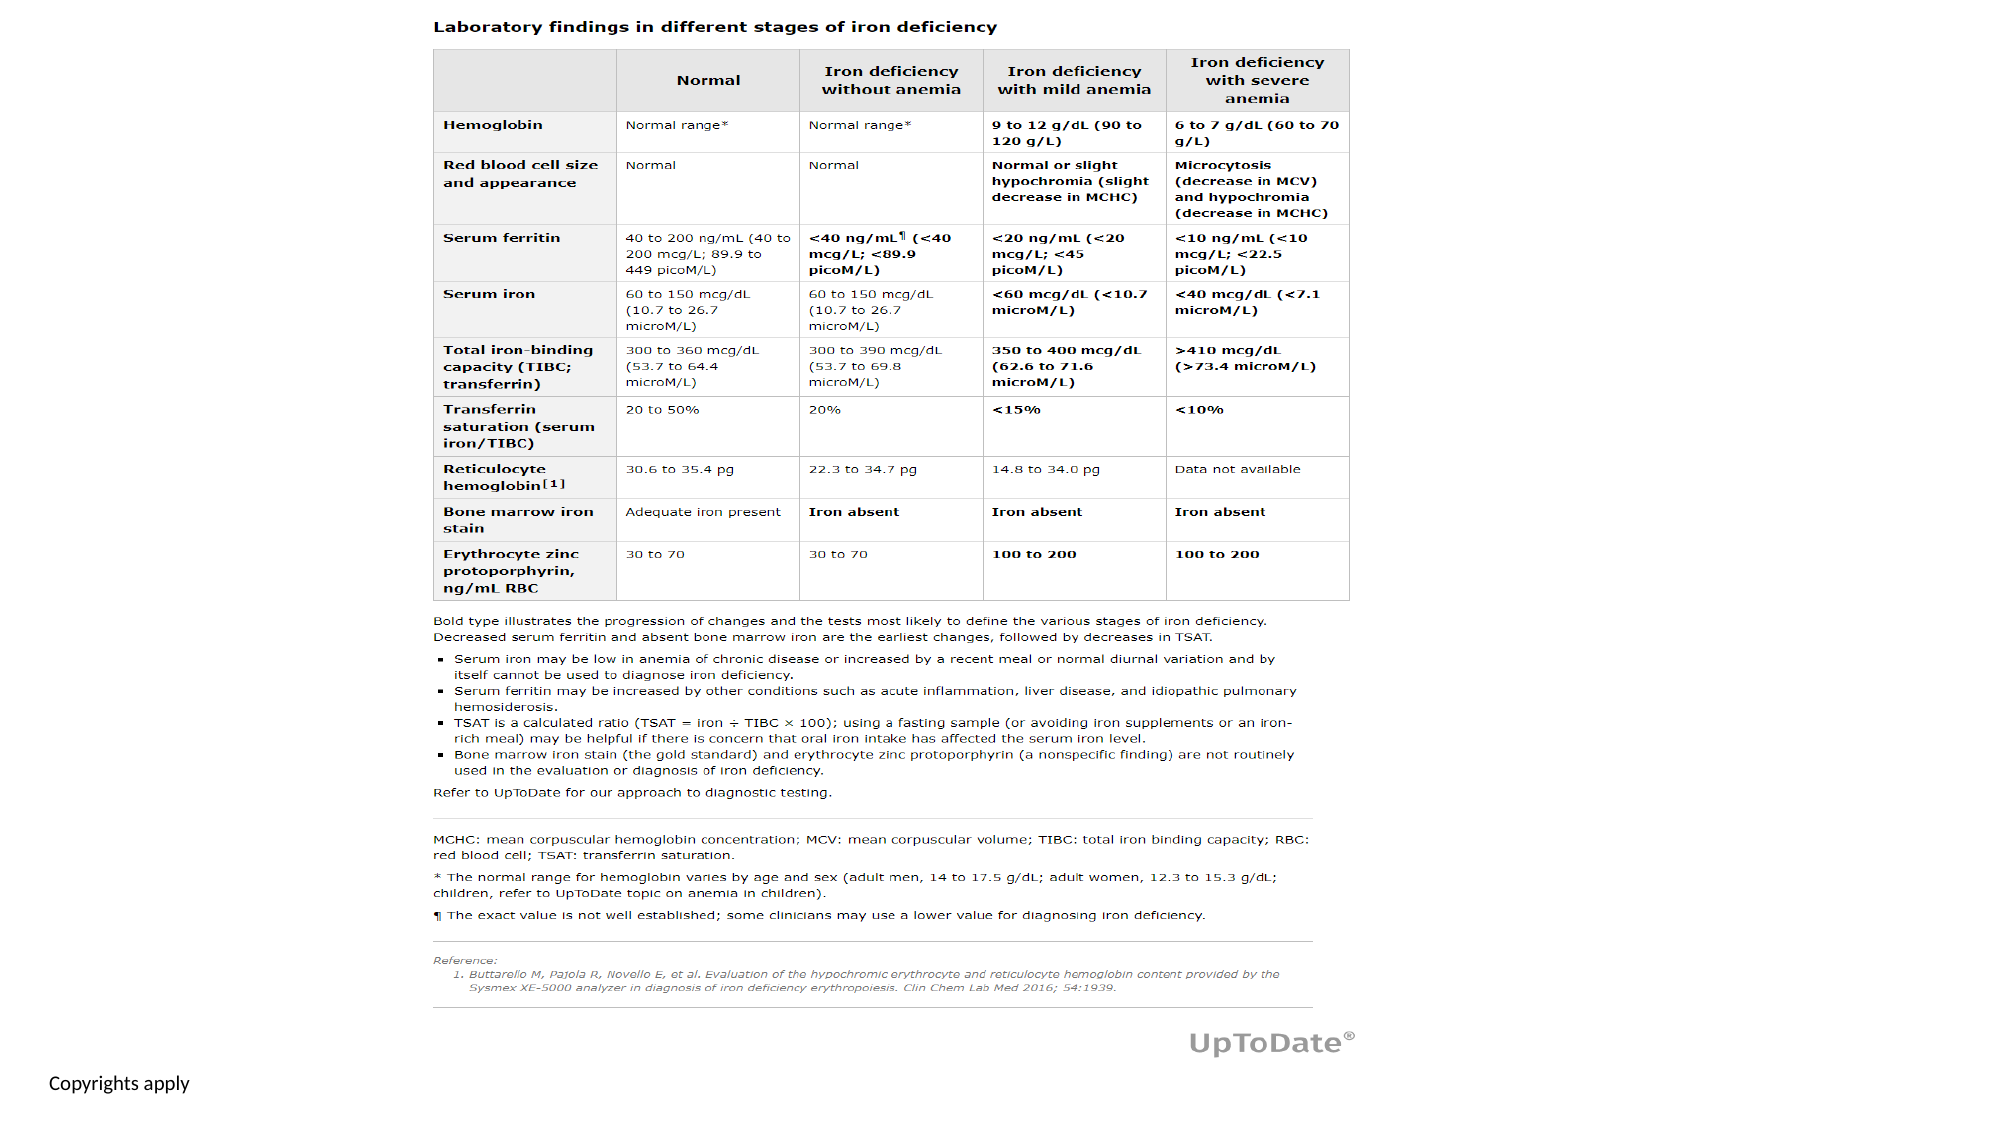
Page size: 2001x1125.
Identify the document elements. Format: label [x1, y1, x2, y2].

picture [425, 0, 1357, 1063]
